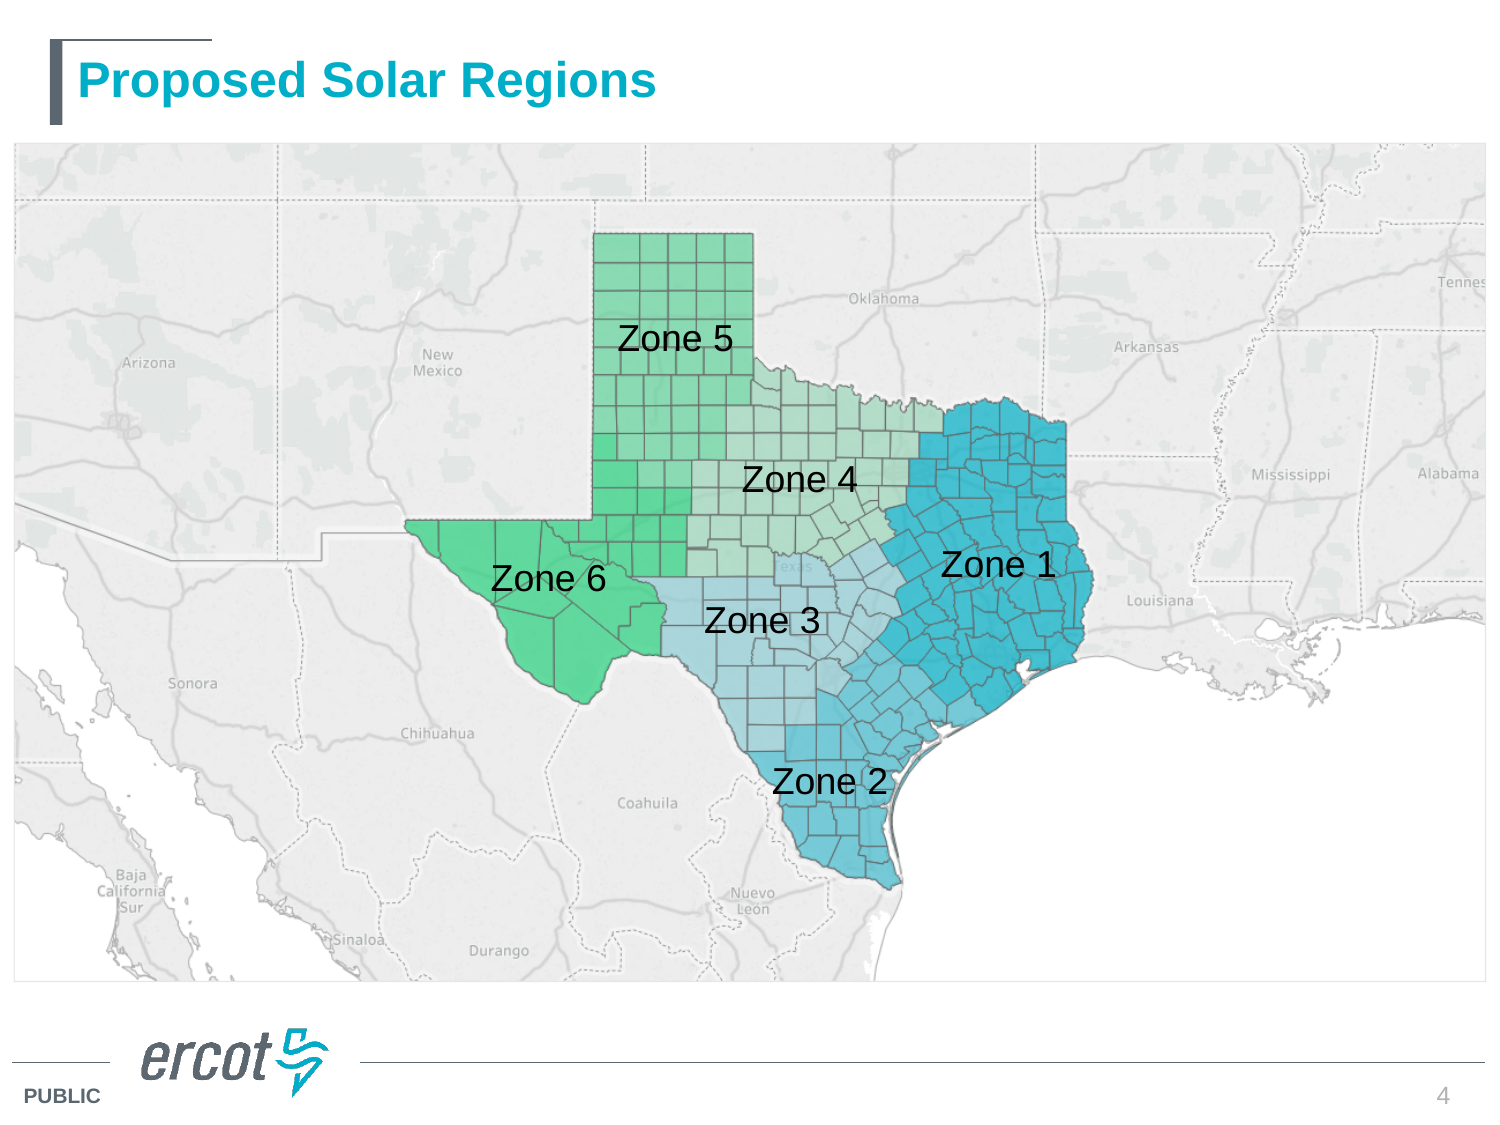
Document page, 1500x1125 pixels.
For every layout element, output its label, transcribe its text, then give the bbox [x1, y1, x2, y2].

picture [137, 1024, 332, 1100]
picture [0, 129, 1500, 996]
title Proposed Solar Regions [62, 39, 1450, 100]
slide_number 4 [1400, 1076, 1488, 1113]
